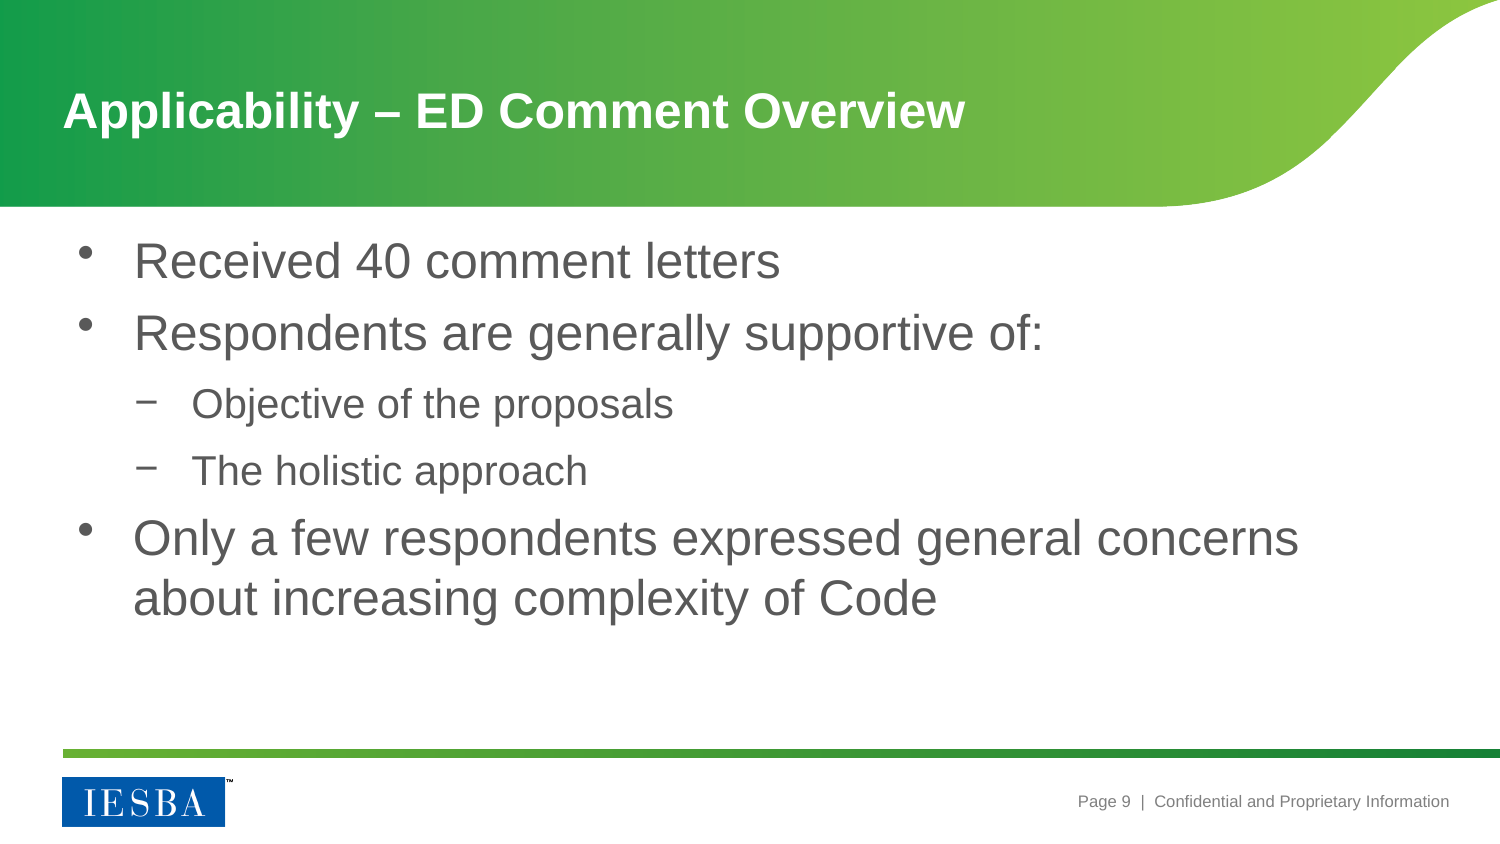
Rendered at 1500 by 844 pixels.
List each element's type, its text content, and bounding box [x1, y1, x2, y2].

picture [62, 777, 233, 827]
list Received 40 comment letters Respondents are generally supportive of: Objective of the proposals The holistic approach Only a few respondents expressed general concerns about increasing complexity of Code [62, 220, 1450, 724]
title Applicability – ED Comment Overview [62, 75, 1300, 142]
picture [0, 0, 1500, 207]
